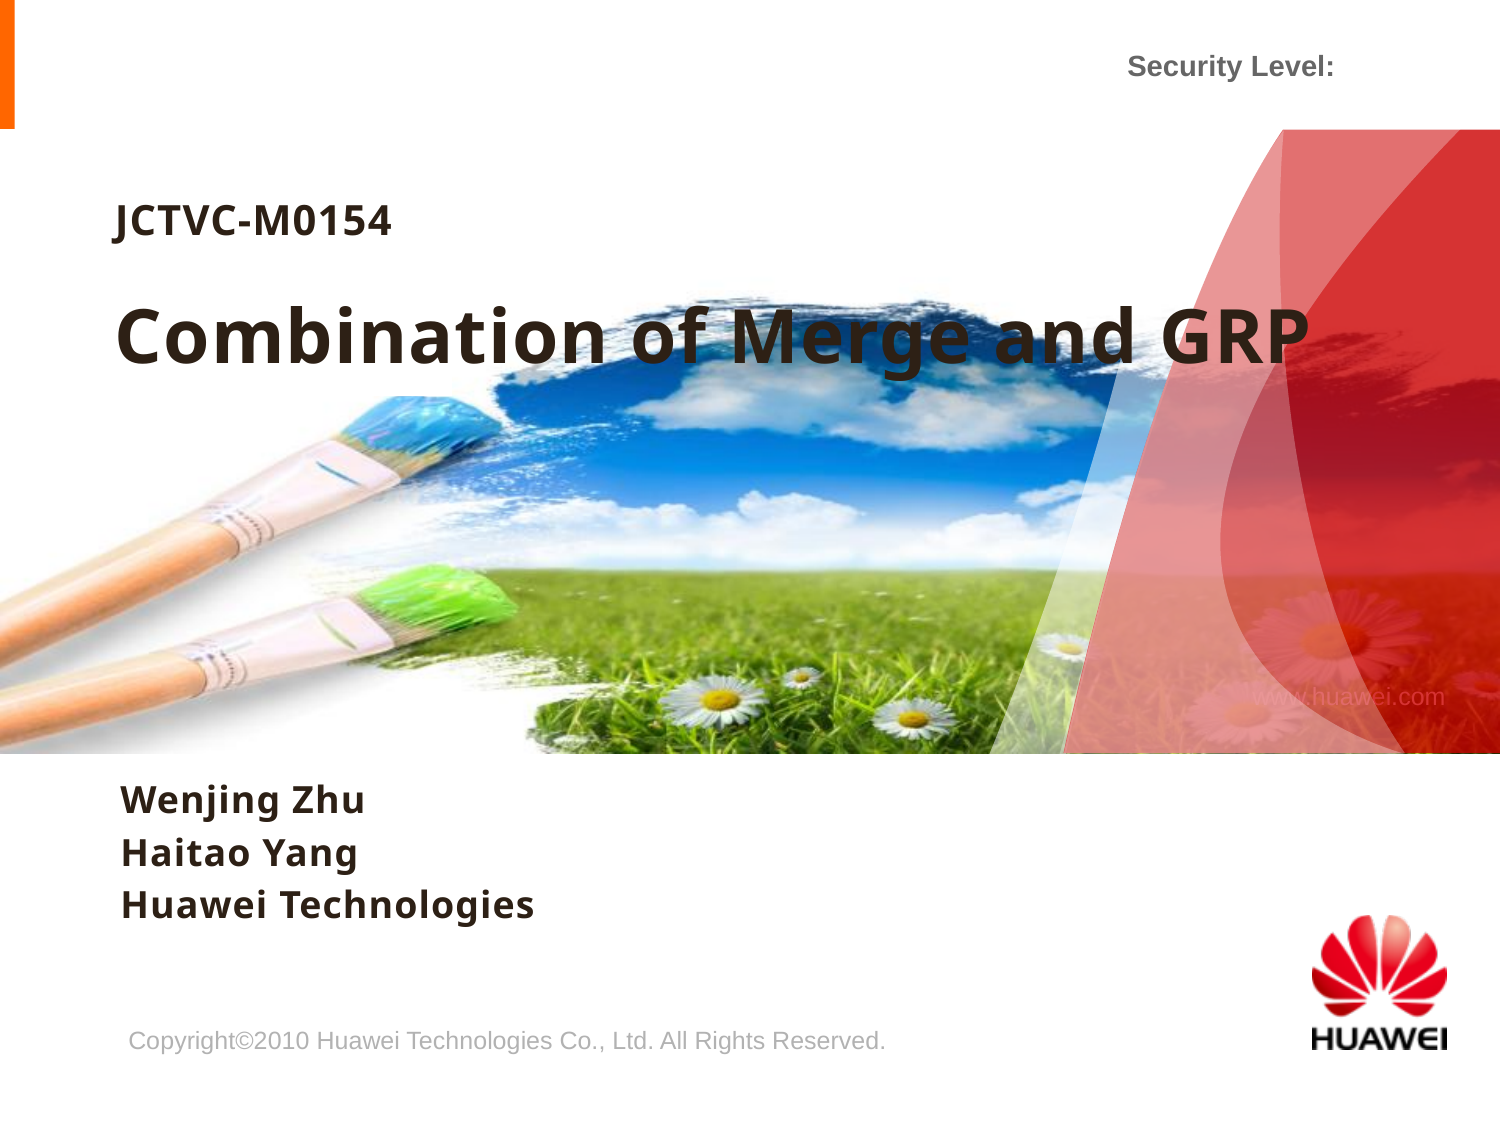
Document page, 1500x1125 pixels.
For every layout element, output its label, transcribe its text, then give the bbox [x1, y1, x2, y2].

picture [0, 128, 1283, 754]
title JCTVC-M0154 Combination of Merge and GRP [99, 153, 1421, 395]
text_box Wenjing Zhu Haitao Yang Huawei Technologies [105, 769, 1081, 919]
picture [1312, 915, 1447, 1050]
